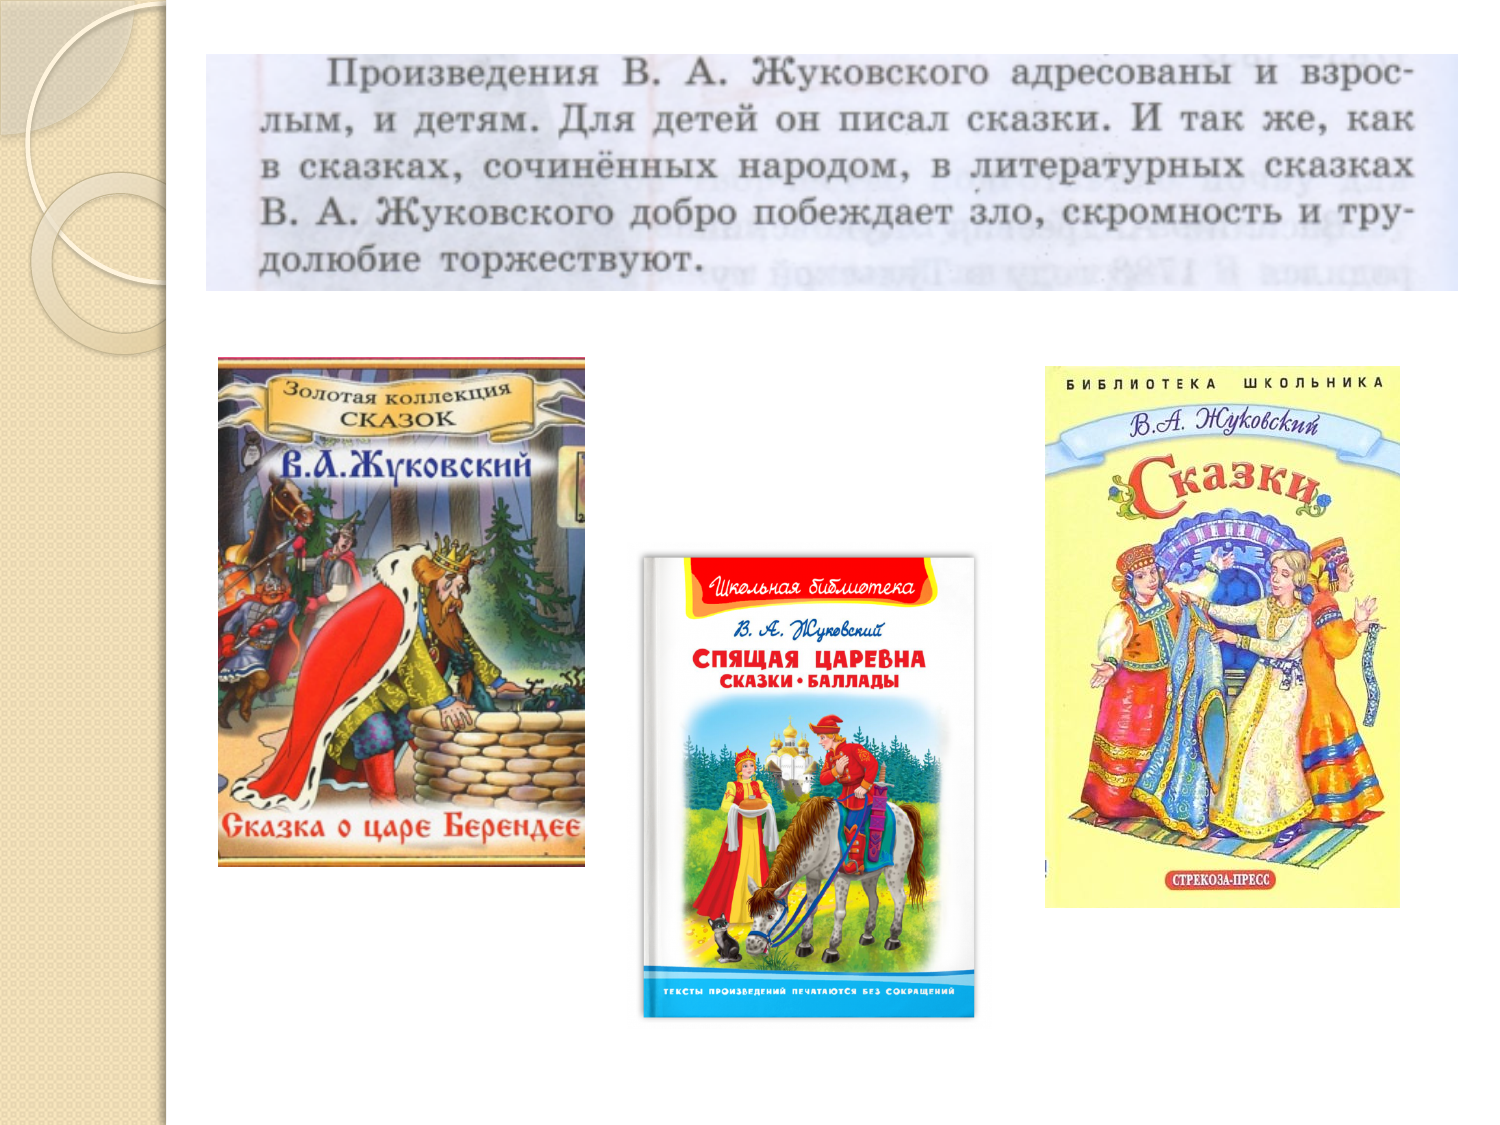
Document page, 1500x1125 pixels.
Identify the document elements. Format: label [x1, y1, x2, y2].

picture [1045, 366, 1400, 908]
picture [623, 538, 996, 1033]
picture [218, 357, 585, 867]
list [206, 54, 1459, 291]
